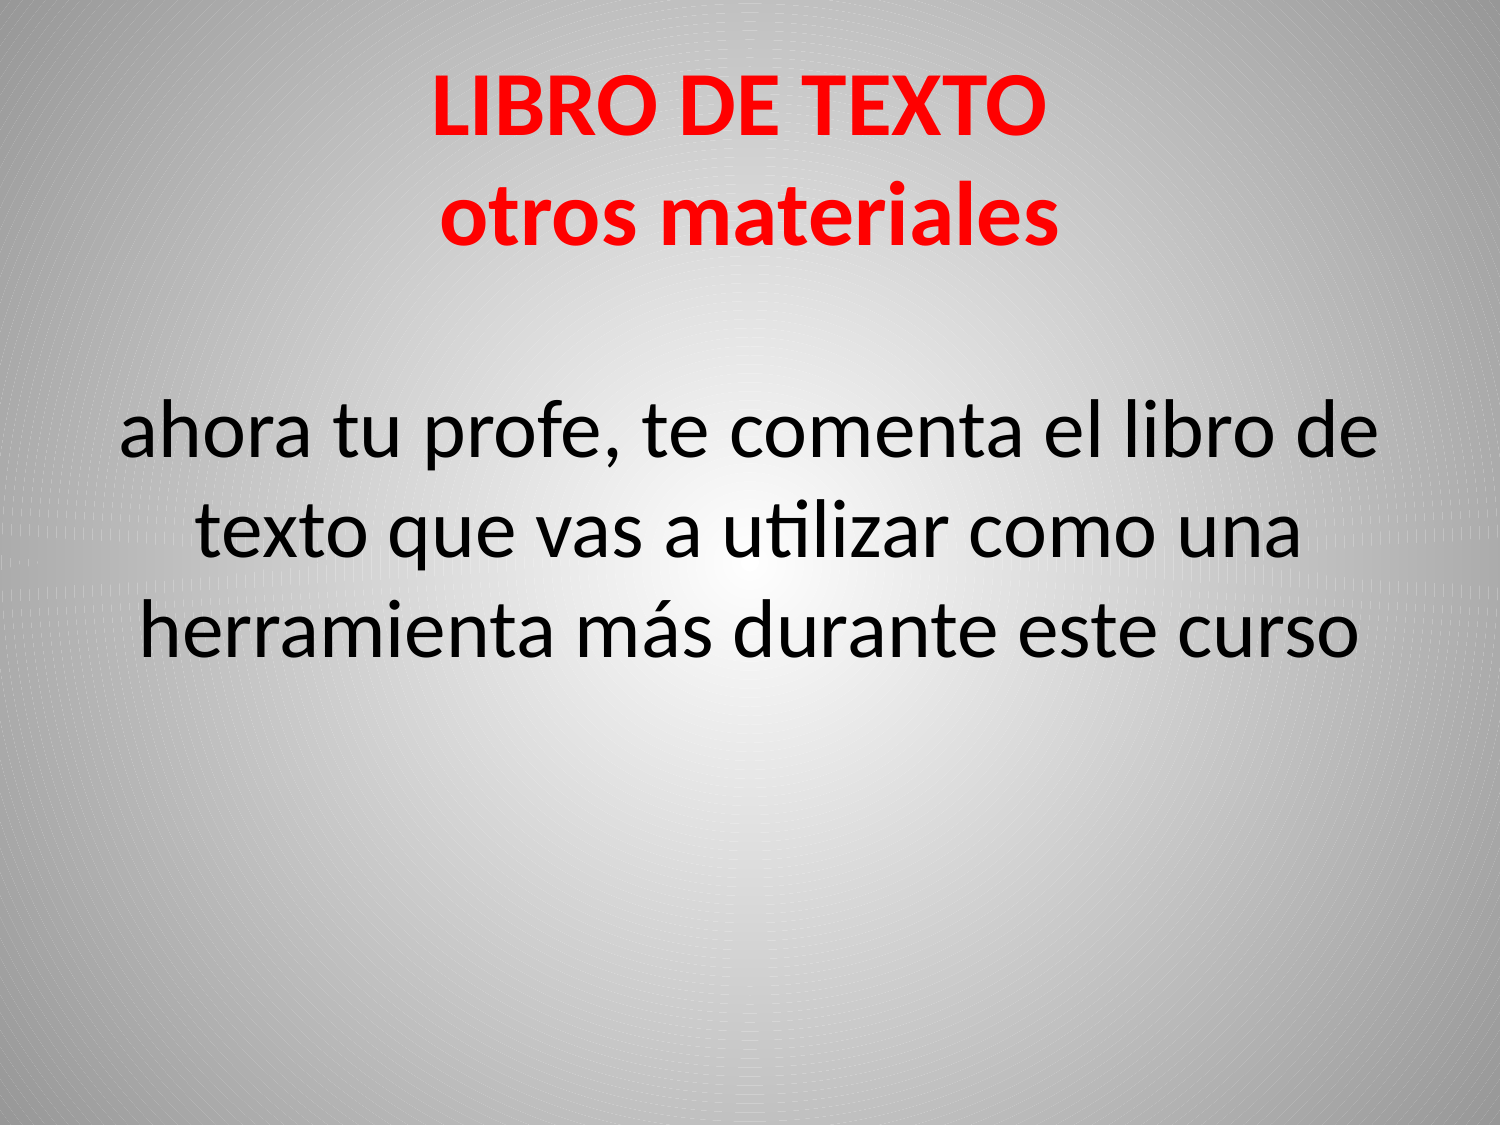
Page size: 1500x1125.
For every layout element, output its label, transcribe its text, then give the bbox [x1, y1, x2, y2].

title LIBRO DE TEXTO otros materiales ahora tu profe, te comenta el libro de texto que vas a utilizar como una herramienta más durante este curso [74, 44, 1426, 233]
